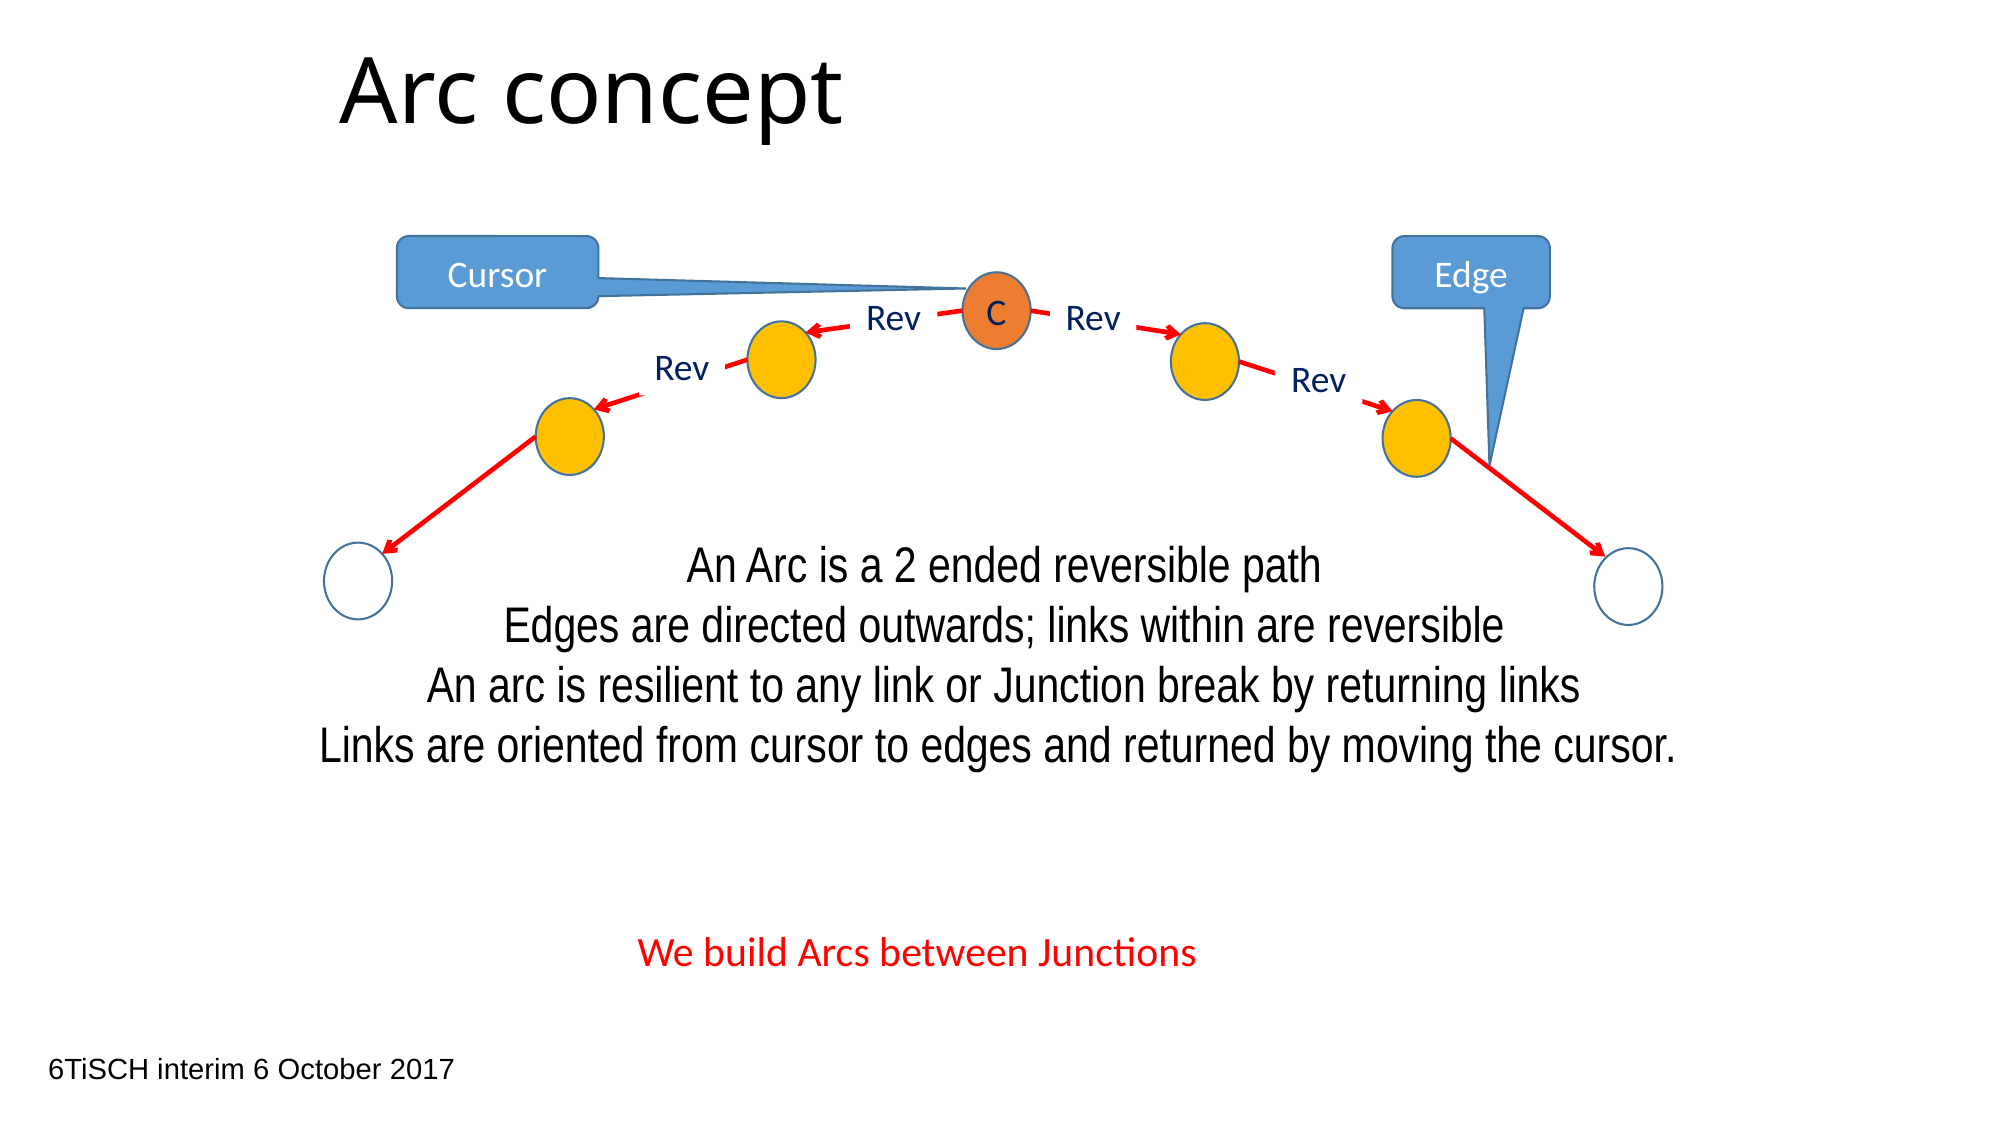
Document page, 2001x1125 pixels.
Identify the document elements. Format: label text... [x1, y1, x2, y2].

text_box Cursor [395, 234, 600, 272]
text_box An Arc is a 2 ended reversible path Edges are directed outwards; links within are reversible An arc is resilient to any link or Junction break by returning links Links are oriented from cursor to edges and returned by moving the cursor. [284, 524, 1725, 840]
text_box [323, 272, 1663, 625]
title Arc concept [324, 0, 1675, 188]
text_box Edge [1391, 235, 1551, 272]
text_box We build Arcs between Junctions [622, 917, 1212, 982]
